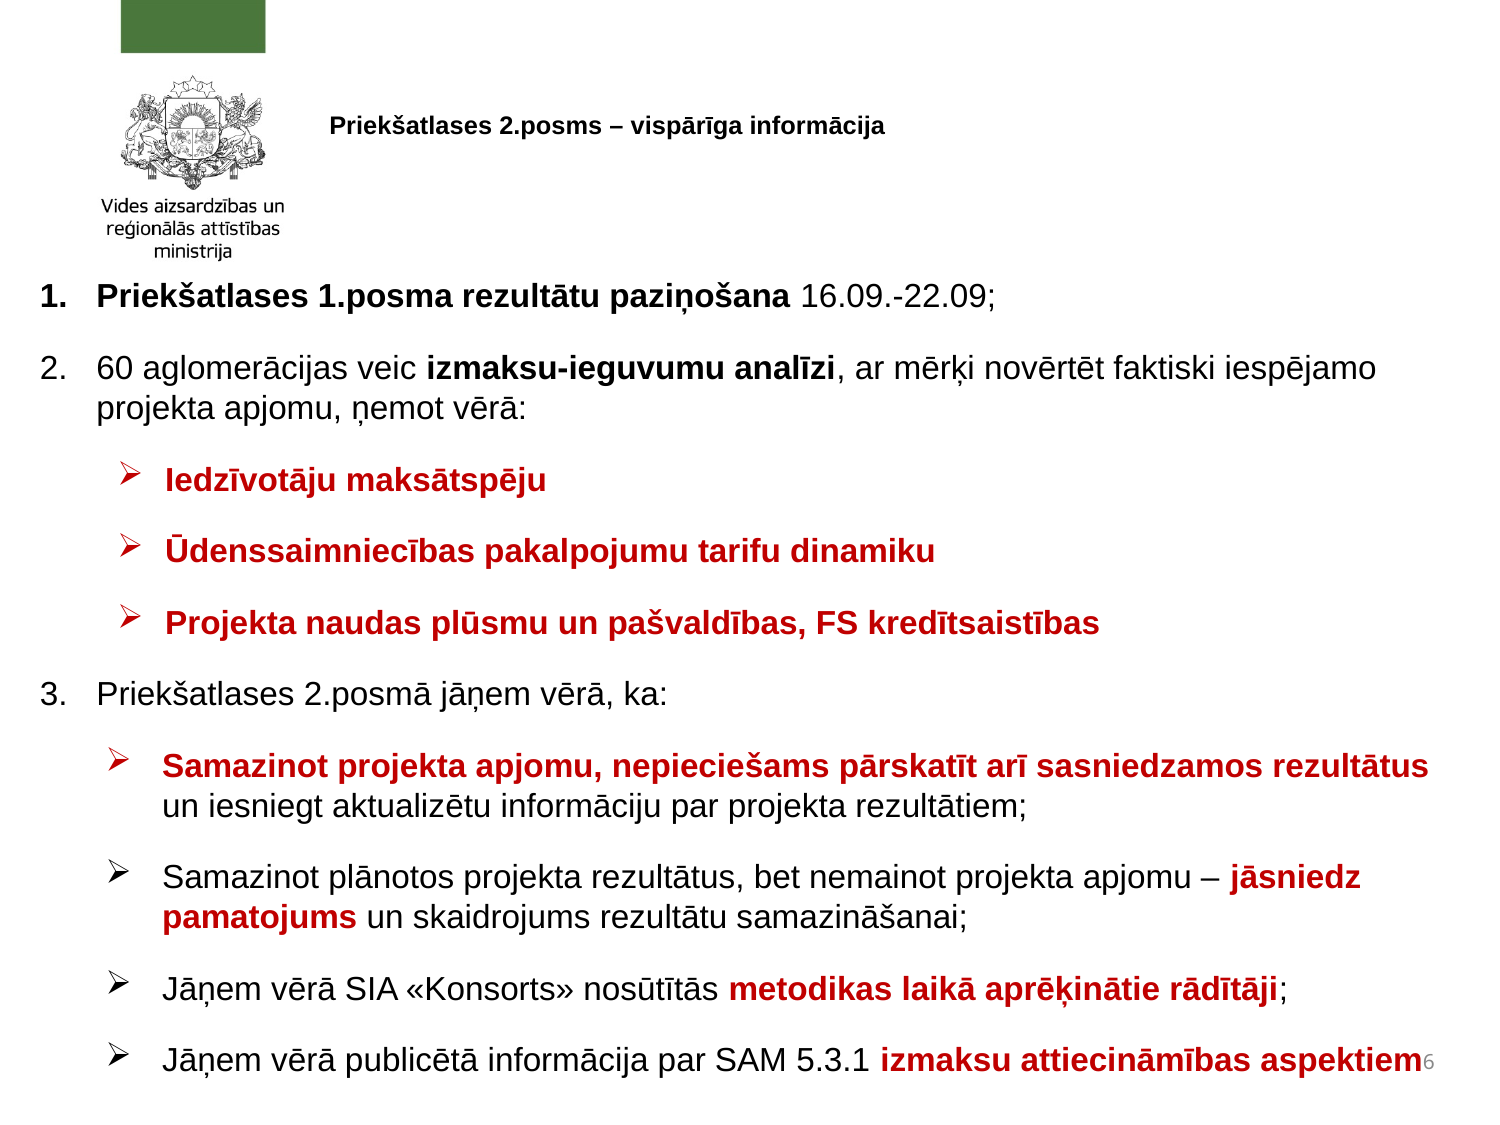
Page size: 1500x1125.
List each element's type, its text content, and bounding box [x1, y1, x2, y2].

title Priekšatlases 2.posms – vispārīga informācija [313, 101, 1414, 180]
picture [48, 0, 338, 266]
text_box Priekšatlases 1.posma rezultātu paziņošana 16.09.-22.09; 60 aglomerācijas veic izmaksu-ieguvumu analīzi, ar mērķi novērtēt faktiski iespējamo projekta apjomu, ņemot vērā: Iedzīvotāju maksātspēju Ūdenssaimniecības pakalpojumu tarifu dinamiku Projekta naudas plūsmu un pašvaldības, FS kredītsaistības Priekšatlases 2.posmā jāņem vērā, ka: Samazinot projekta apjomu, nepieciešams pārskatīt arī sasniedzamos rezultātus un iesniegt aktualizētu informāciju par projekta rezultātiem; Samazinot plānotos projekta rezultātus, bet nemainot projekta apjomu – jāsniedz pamatojums un skaidrojums rezultātu samazināšanai; Jāņem vērā SIA «Konsorts» nosūtītās metodikas laikā aprēķinātie rādītāji; Jāņem vērā publicētā informācija par SAM 5.3.1 izmaksu attiecināmības aspektiem [24, 266, 1450, 1105]
